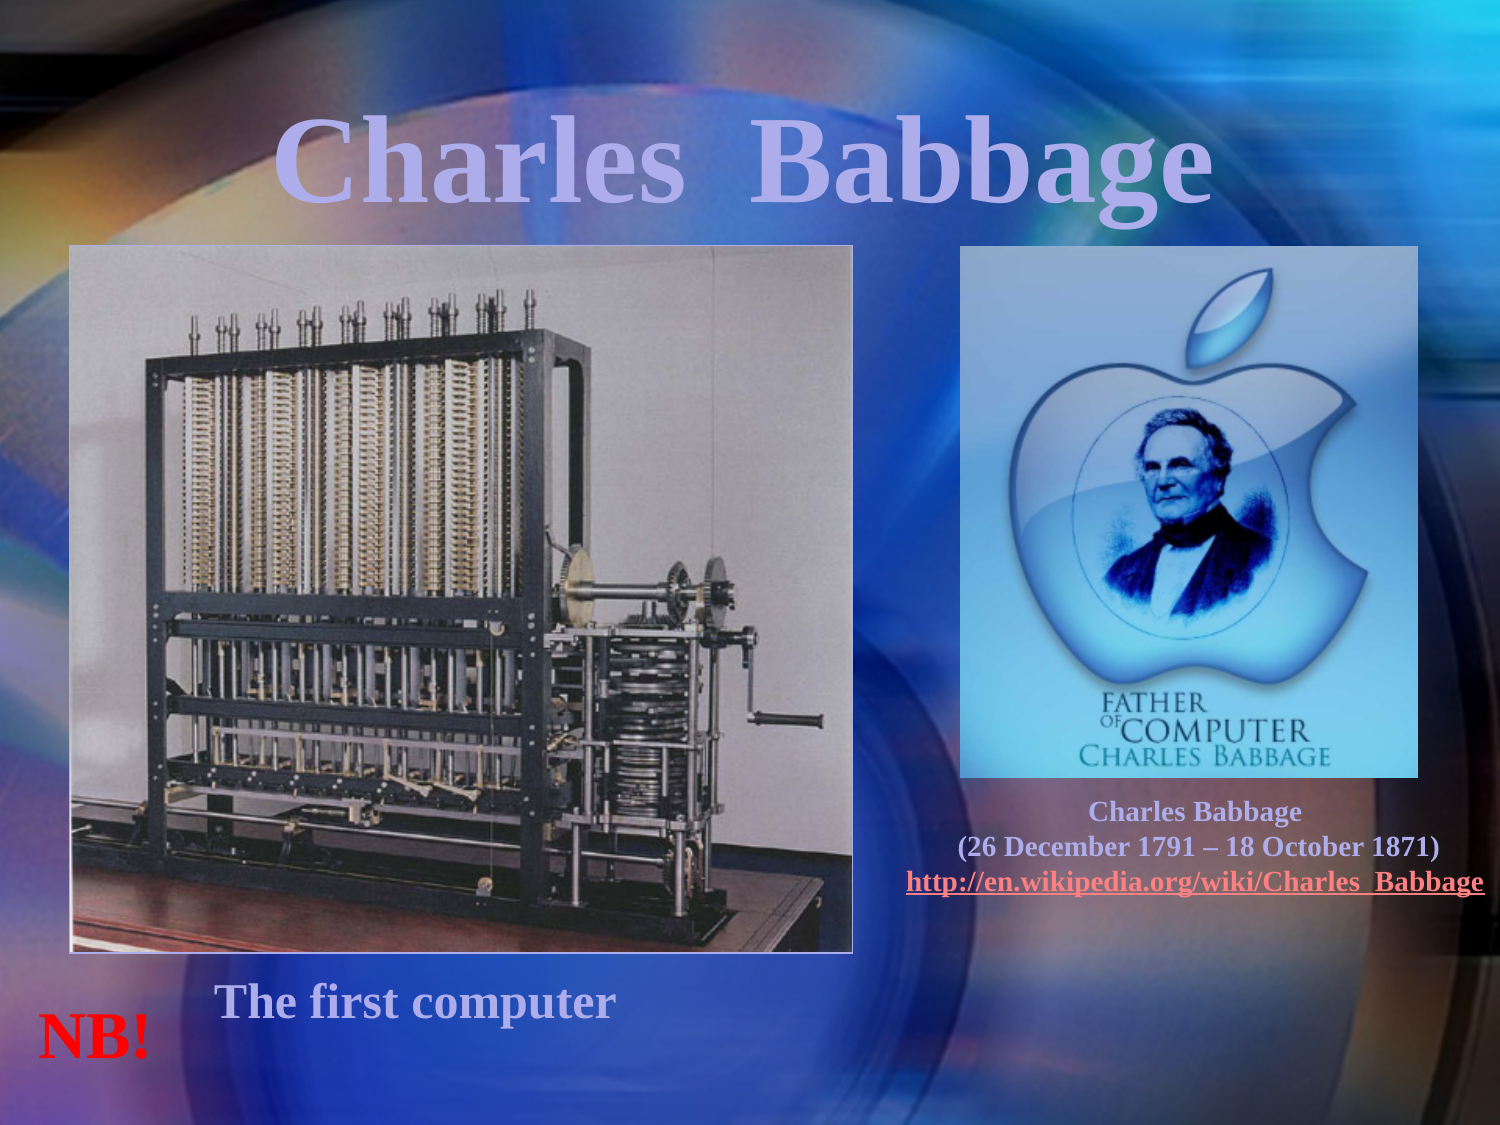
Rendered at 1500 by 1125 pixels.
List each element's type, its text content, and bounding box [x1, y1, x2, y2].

text_box Charles Babbage (26 December 1791 – 18 October 1871) http://en.wikipedia.org/wiki/Charles_Babbage [890, 785, 1500, 1045]
picture [0, 0, 1500, 1125]
text_box The first computer [199, 960, 797, 1036]
title Charles Babbage [105, 58, 1381, 247]
text_box NB! [23, 984, 211, 1079]
